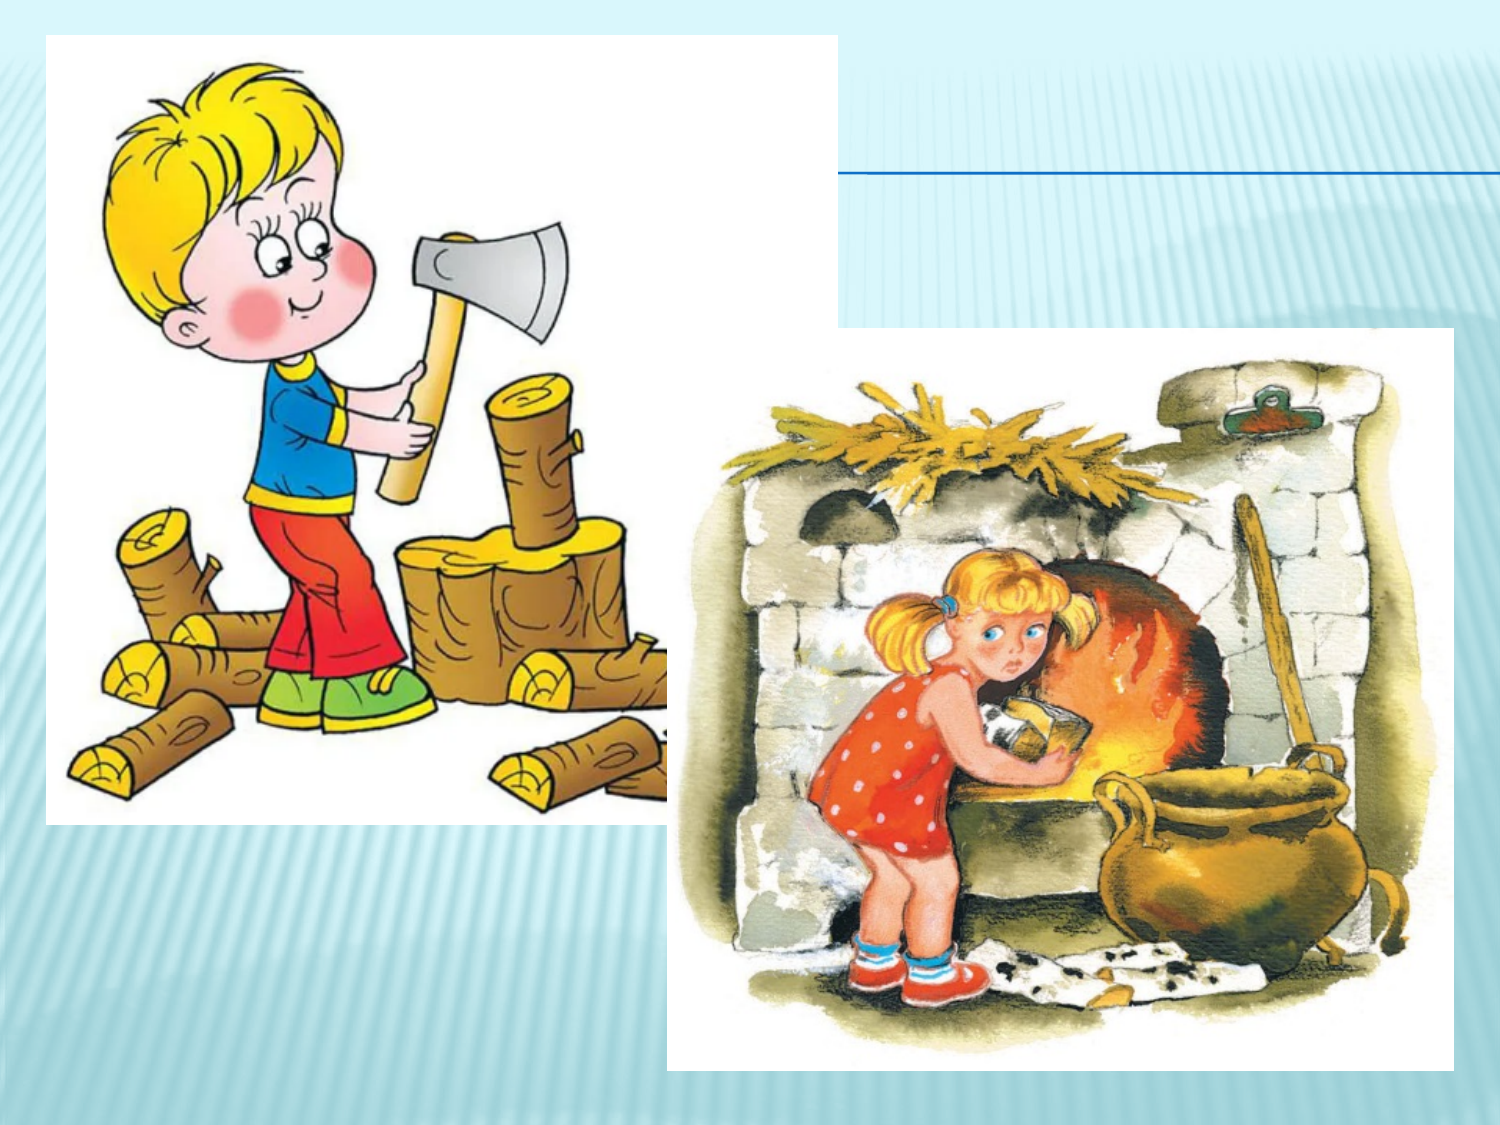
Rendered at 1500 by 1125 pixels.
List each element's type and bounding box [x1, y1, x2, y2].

picture [46, 34, 838, 825]
list [667, 327, 1454, 1071]
